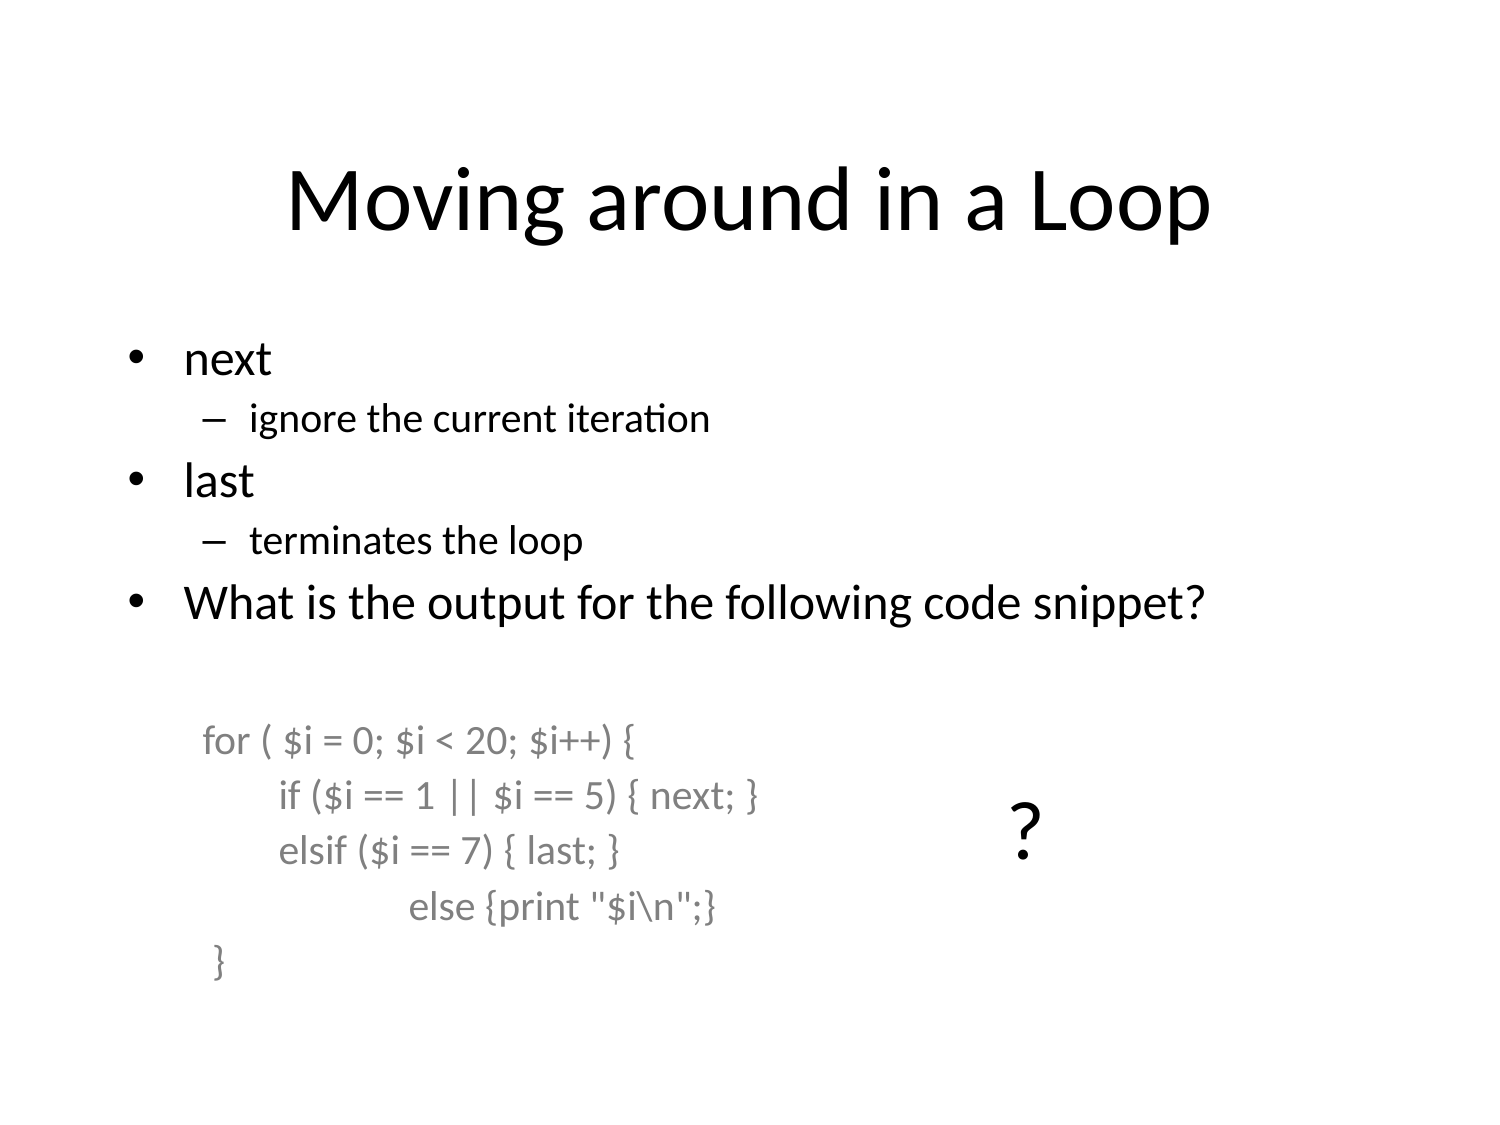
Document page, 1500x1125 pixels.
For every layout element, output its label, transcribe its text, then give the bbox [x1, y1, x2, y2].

title Moving around in a Loop [112, 99, 1388, 288]
list next ignore the current iteration last terminates the loop What is the output for the following code snippet? for ( $i = 0; $i < 20; $i++) { if ($i == 1 || $i == 5) { next; } elsif ($i == 7) { last; } else {print "$i\n";} } [112, 324, 1388, 1000]
text_box ? [991, 768, 1060, 884]
